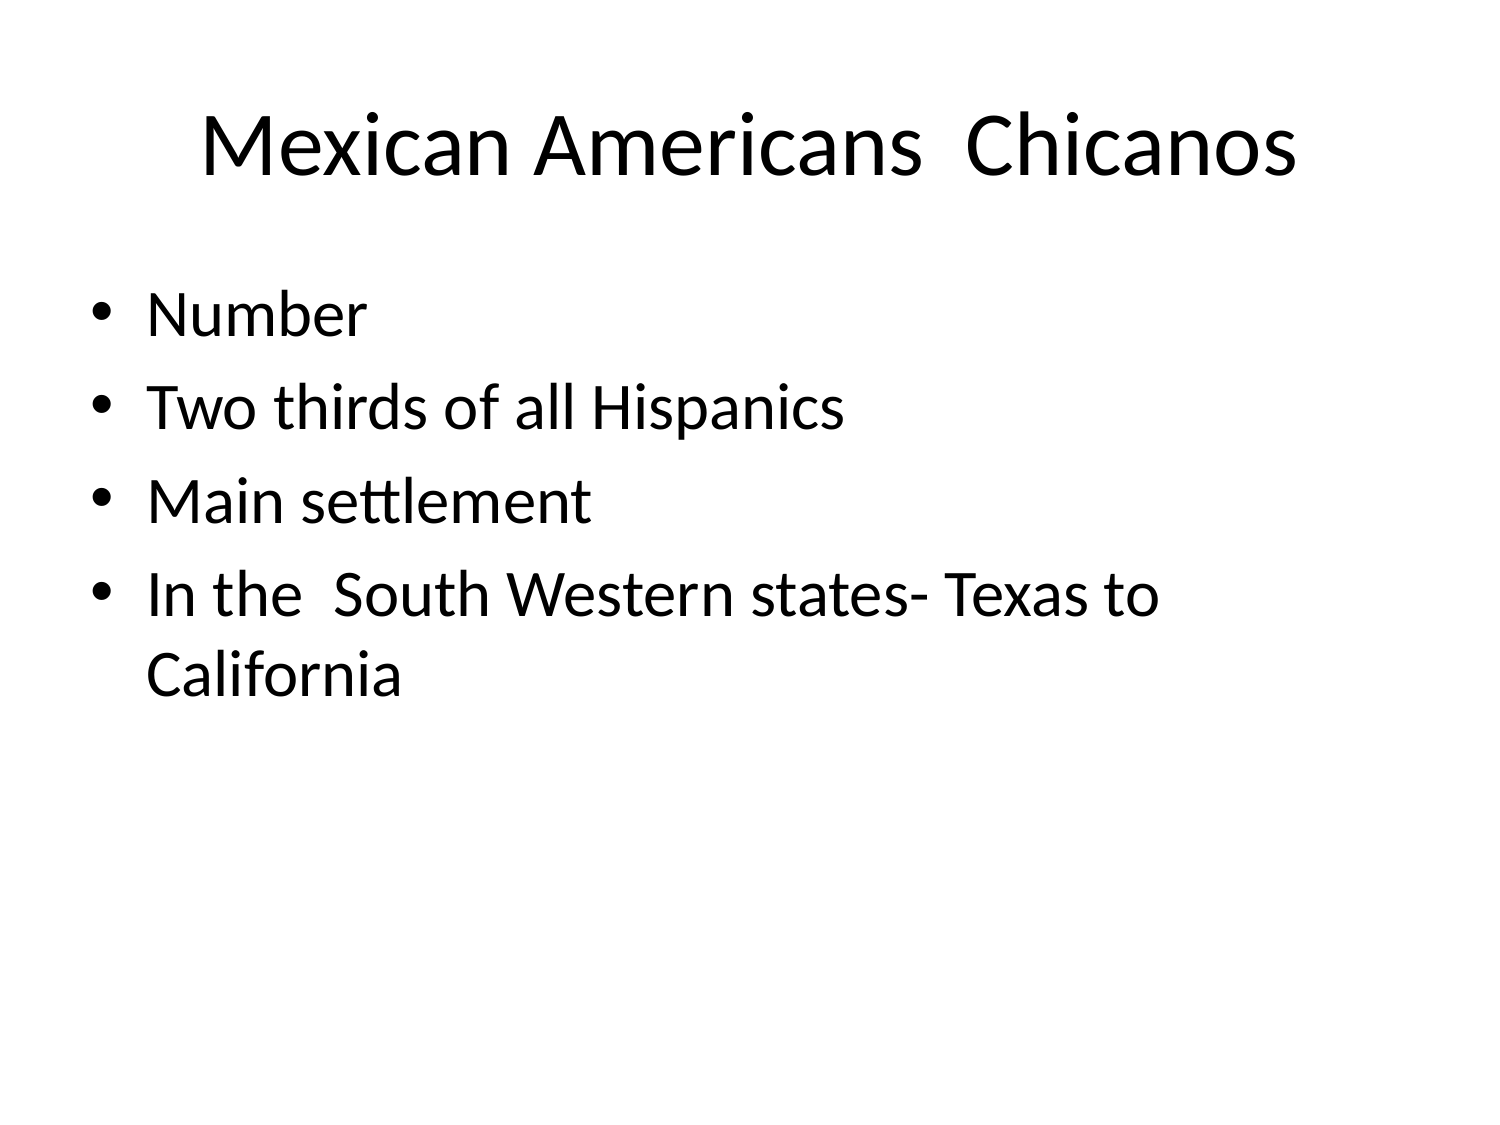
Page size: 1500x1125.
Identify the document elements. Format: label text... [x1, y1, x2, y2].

title Mexican Americans Chicanos [75, 45, 1425, 233]
list Number Two thirds of all Hispanics Main settlement In the South Western states- Texas to California [75, 262, 1425, 1005]
